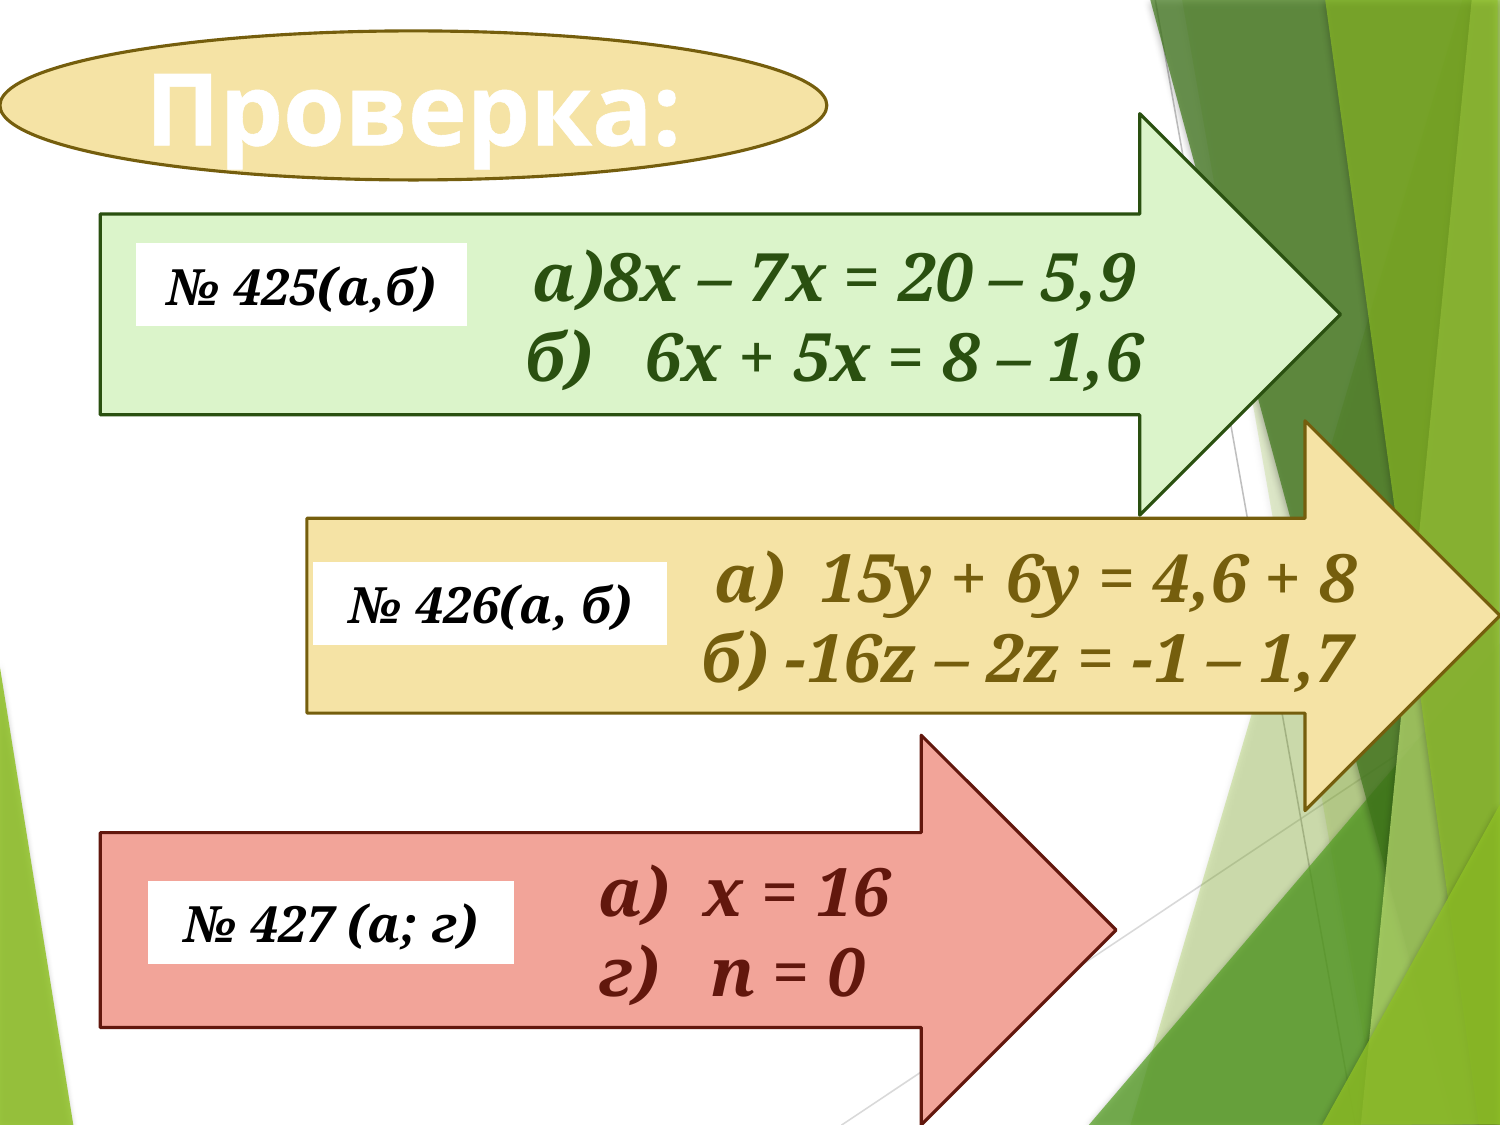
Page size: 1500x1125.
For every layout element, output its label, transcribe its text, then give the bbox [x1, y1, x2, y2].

text_box № 426(а, б) [312, 562, 668, 646]
text_box Проверка: [0, 29, 829, 182]
text_box а)8х – 7х = 20 – 5,9 б) 6х + 5х = 8 – 1,6 [98, 112, 1342, 516]
text_box № 427 (а; г) [147, 881, 514, 965]
text_box № 425(а,б) [135, 243, 467, 327]
text_box а) 15у + 6у = 4,6 + 8 б) -16z – 2z = -1 – 1,7 [305, 419, 1500, 813]
text_box а) х = 16 г) п = 0 [98, 733, 1118, 1125]
